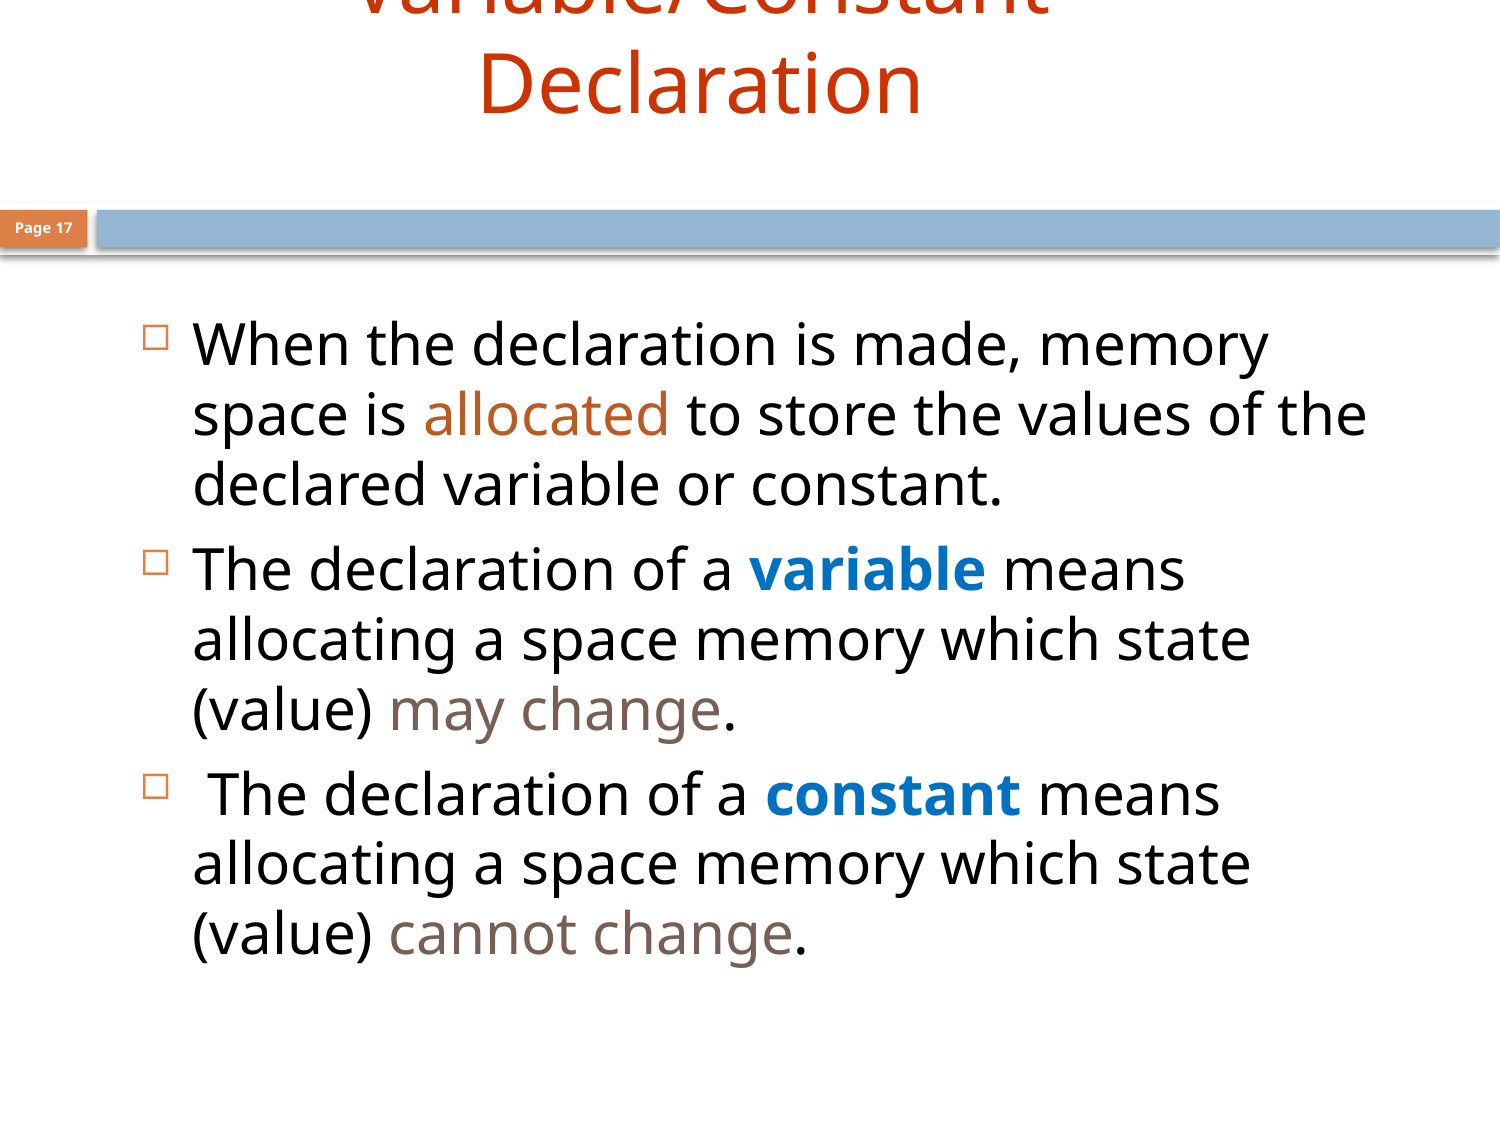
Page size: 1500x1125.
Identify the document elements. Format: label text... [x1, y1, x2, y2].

list When the declaration is made, memory space is allocated to store the values of the declared variable or constant. The declaration of a variable means allocating a space memory which state (value) may change. The declaration of a constant means allocating a space memory which state (value) cannot change. [124, 299, 1438, 976]
text_box Variable/Constant Declaration [137, 0, 1265, 138]
slide_number Page 17 [0, 208, 88, 249]
